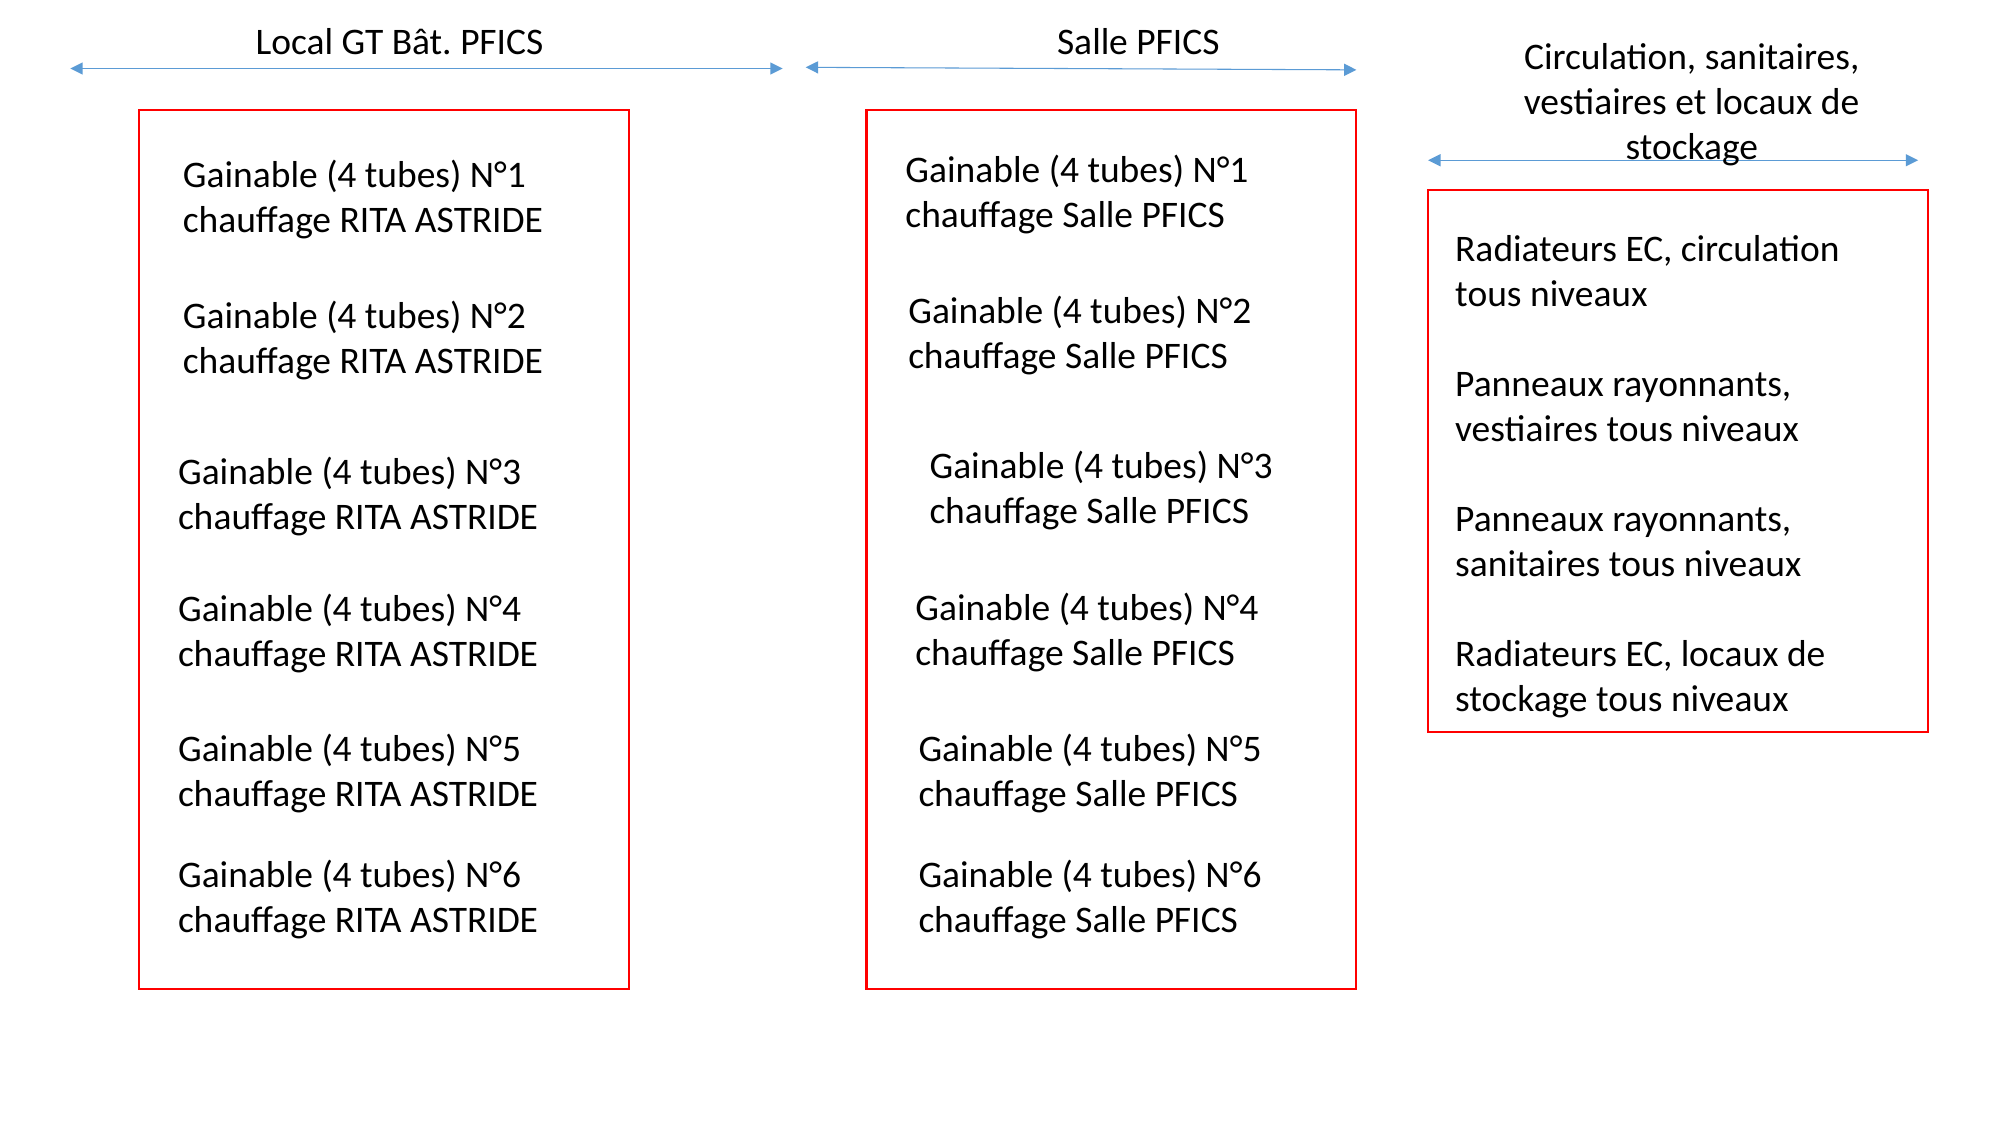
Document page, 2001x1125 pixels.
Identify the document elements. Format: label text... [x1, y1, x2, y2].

text_box Gainable (4 tubes) N°1 chauffage RITA ASTRIDE [168, 142, 610, 248]
text_box Gainable (4 tubes) N°6 chauffage RITA ASTRIDE [163, 842, 606, 948]
text_box Gainable (4 tubes) N°3 chauffage RITA ASTRIDE [163, 439, 606, 545]
text_box Gainable (4 tubes) N°4 chauffage Salle PFICS [900, 575, 1343, 681]
text_box Gainable (4 tubes) N°6 chauffage Salle PFICS [903, 842, 1346, 948]
text_box [1427, 189, 1929, 733]
text_box Gainable (4 tubes) N°4 chauffage RITA ASTRIDE [163, 576, 606, 682]
text_box [138, 109, 630, 990]
text_box [865, 109, 1357, 990]
text_box Salle PFICS [1042, 9, 1377, 70]
text_box Gainable (4 tubes) N°2 chauffage Salle PFICS [893, 278, 1336, 384]
text_box Gainable (4 tubes) N°3 chauffage Salle PFICS [914, 433, 1357, 539]
text_box Gainable (4 tubes) N°5 chauffage Salle PFICS [903, 716, 1346, 822]
text_box Gainable (4 tubes) N°2 chauffage RITA ASTRIDE [168, 283, 610, 389]
text_box Gainable (4 tubes) N°1 chauffage Salle PFICS [890, 137, 1333, 243]
text_box Radiateurs EC, circulation tous niveaux Panneaux rayonnants, vestiaires tous niveaux Panneaux rayonnants, sanitaires tous niveaux Radiateurs EC, locaux de stockage tous niveaux [1440, 216, 1883, 727]
text_box Circulation, sanitaires, vestiaires et locaux de stockage [1440, 24, 1944, 175]
text_box Local GT Bât. PFICS [240, 9, 576, 68]
text_box Gainable (4 tubes) N°5 chauffage RITA ASTRIDE [163, 716, 606, 822]
